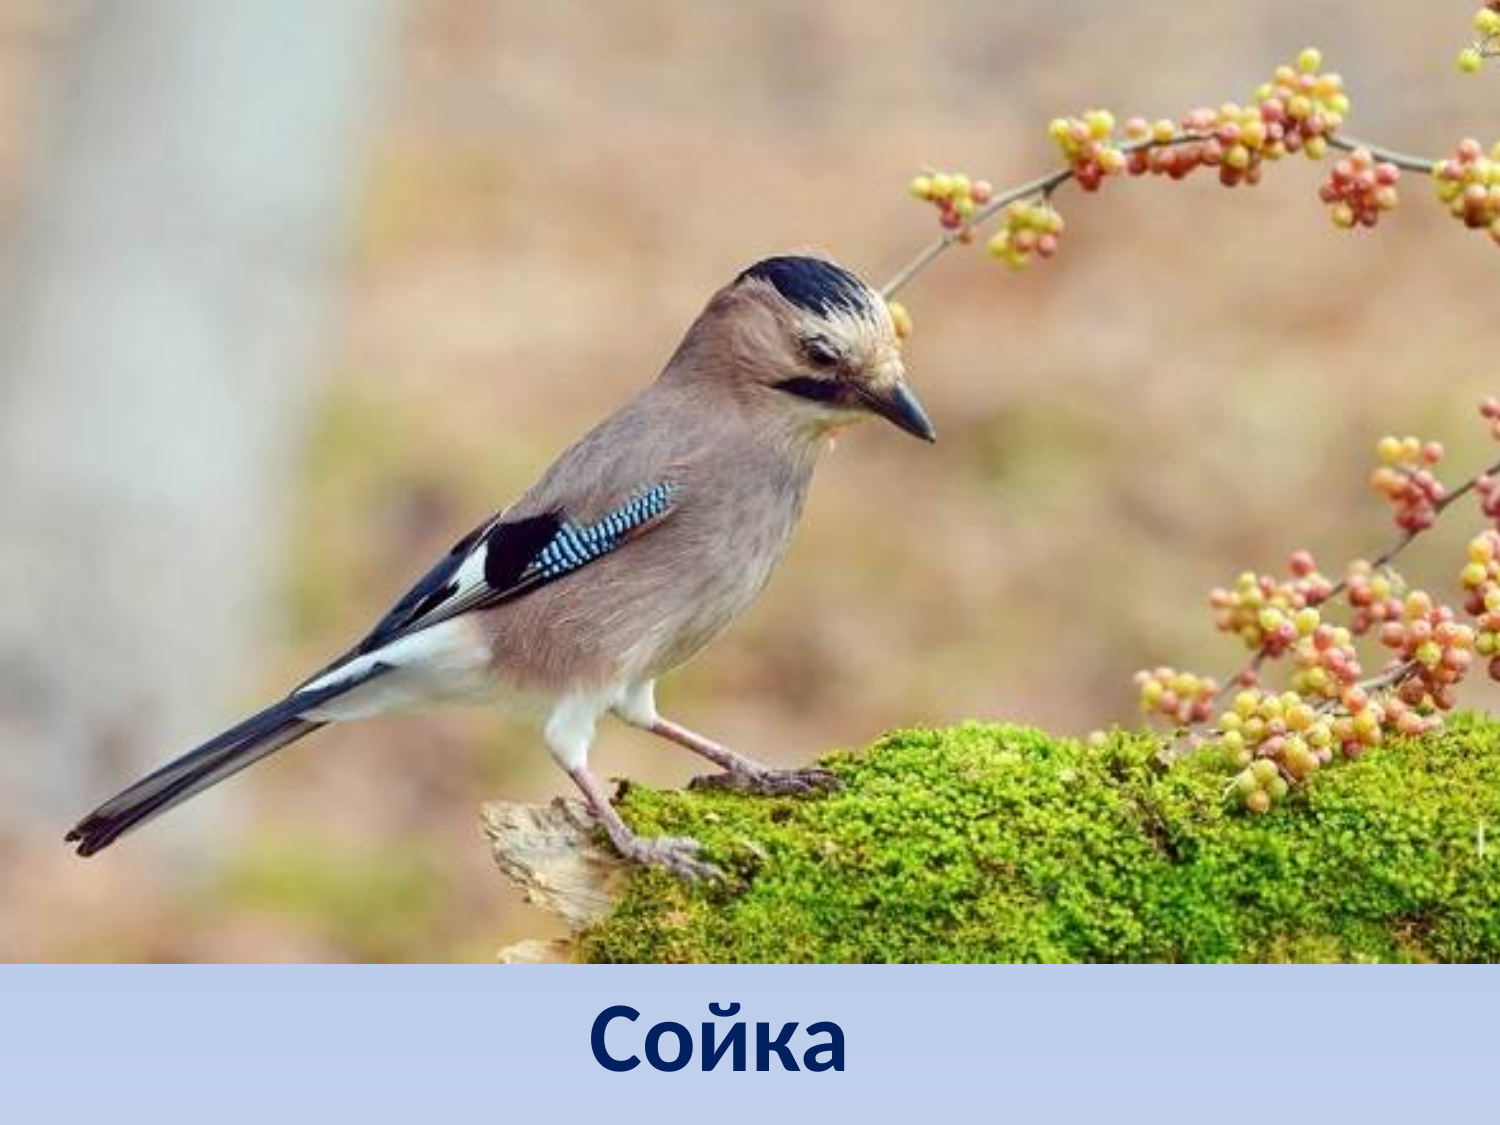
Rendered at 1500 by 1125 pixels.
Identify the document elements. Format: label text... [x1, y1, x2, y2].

picture [0, 0, 1500, 965]
text_box Сойка [574, 973, 865, 1099]
